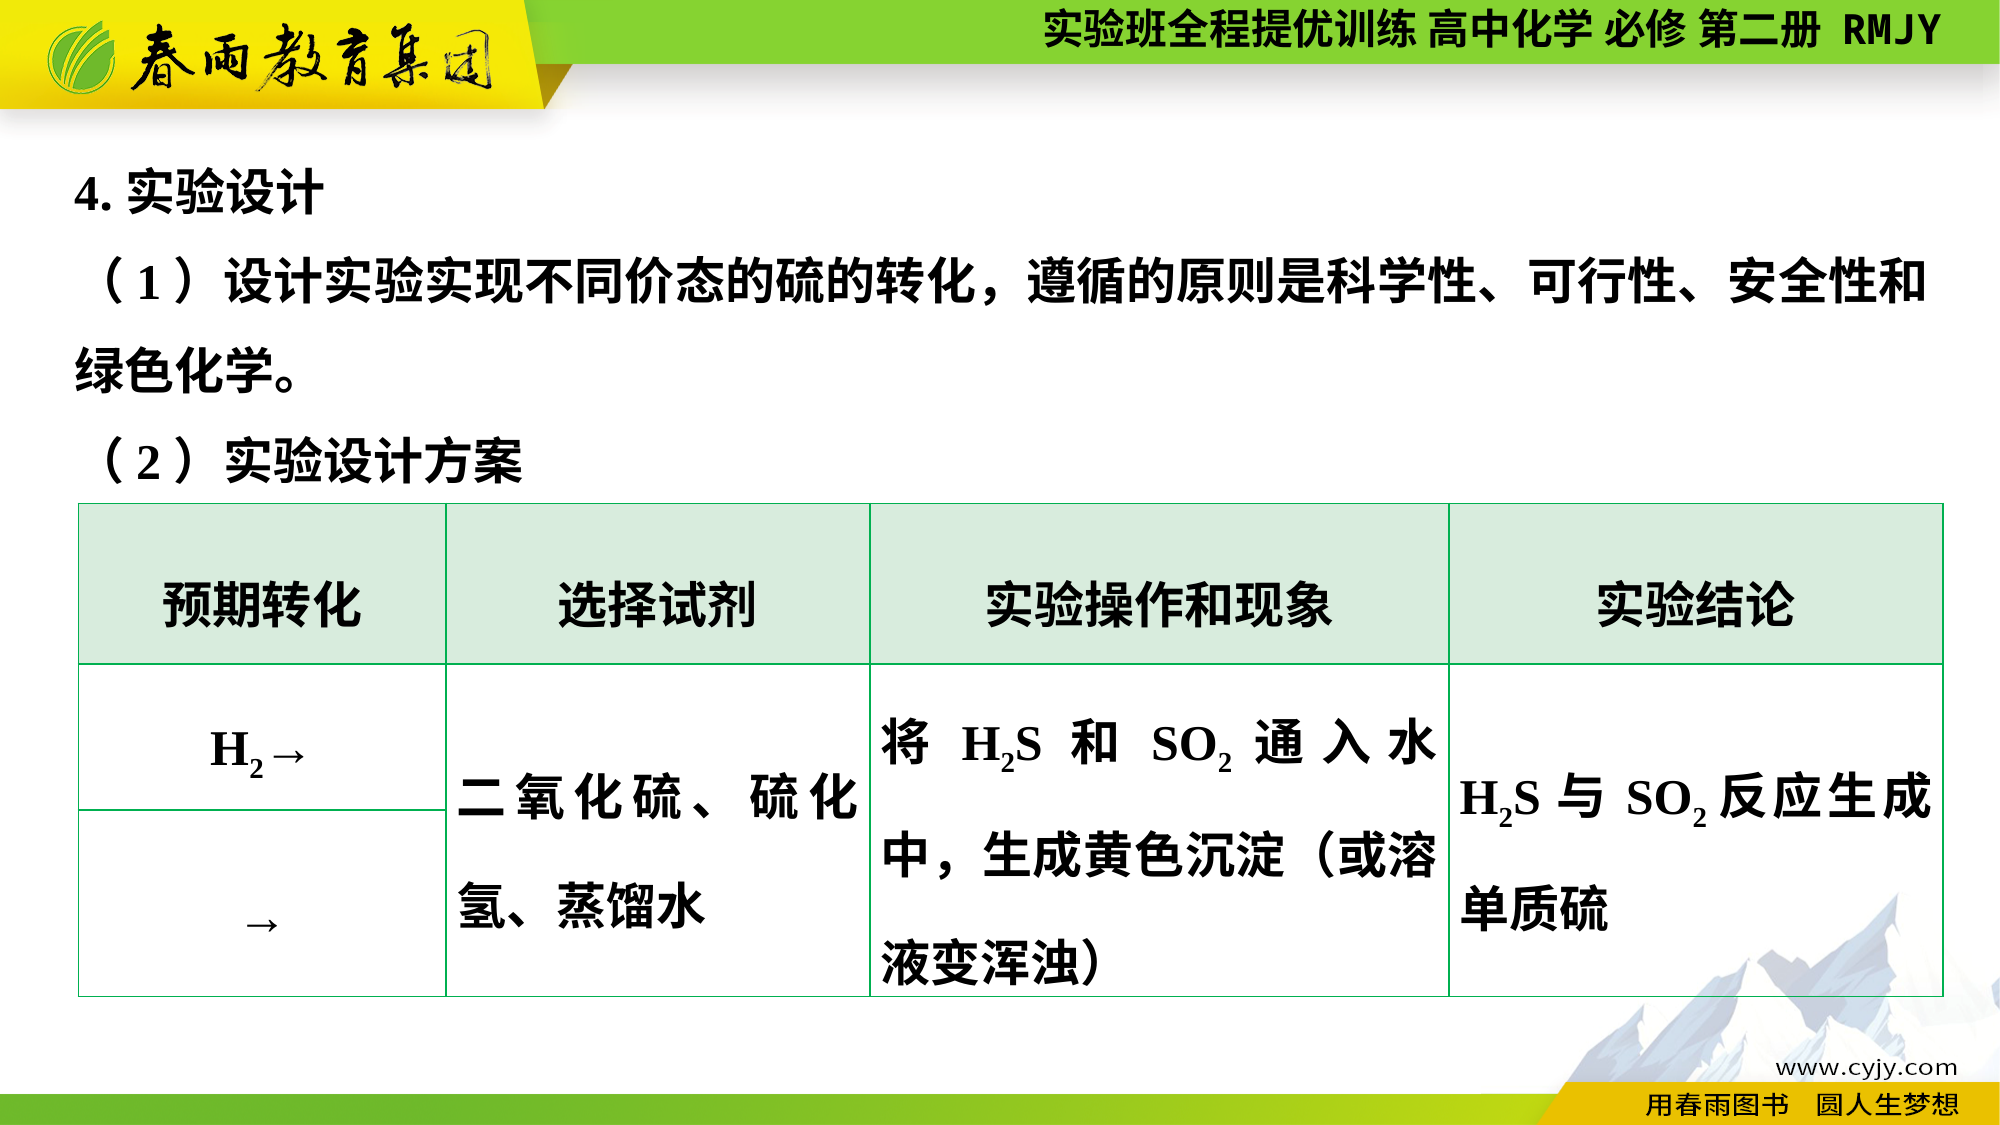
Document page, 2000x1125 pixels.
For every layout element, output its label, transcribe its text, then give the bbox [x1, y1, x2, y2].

list 4.实验设计 （1）设计实验实现不同价态的硫的转化，遵循的原则是科学性、可行性、安全性和绿色化学。 （2）实验设计方案 [59, 122, 1944, 502]
picture [0, 0, 2000, 1125]
